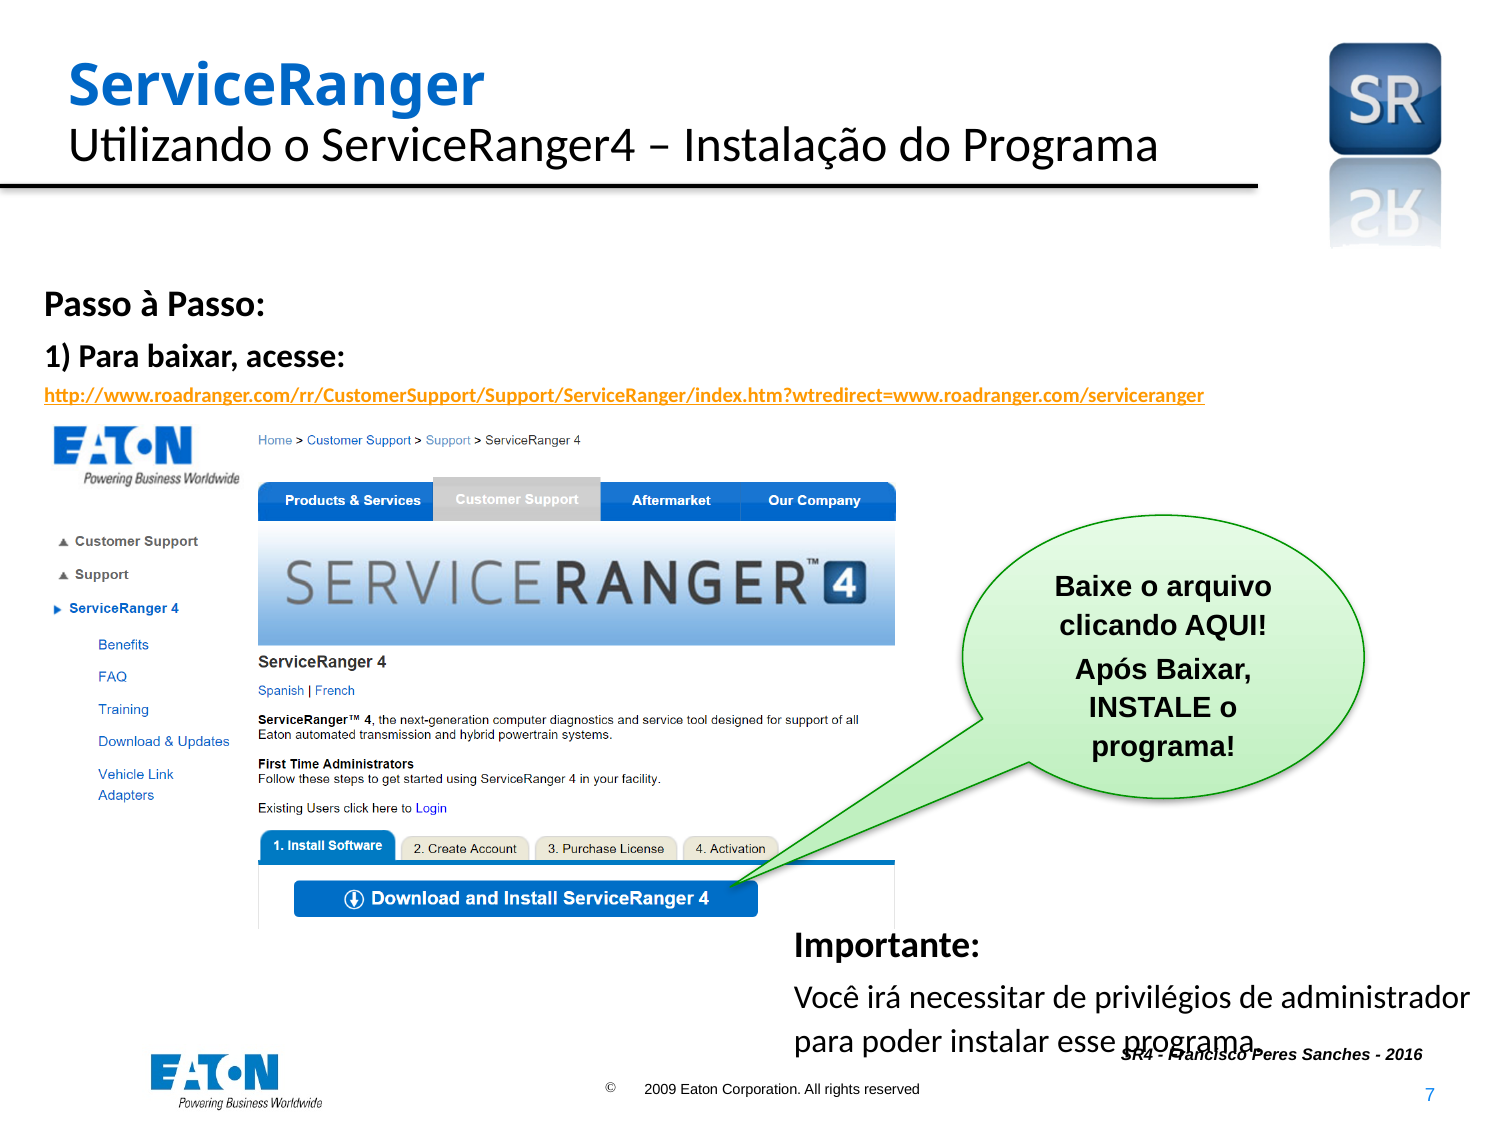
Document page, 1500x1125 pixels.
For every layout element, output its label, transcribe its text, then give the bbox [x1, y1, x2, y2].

title ServiceRanger Utilizando o ServiceRanger4 – Instalação do Programa [53, 0, 1354, 180]
text_box Importante: Você irá necessitar de privilégios de administrador para poder instalar esse programa. [779, 907, 1500, 1067]
picture [41, 408, 912, 929]
picture [142, 1044, 330, 1118]
text_box Baixe o arquivo clicando AQUI! Após Baixar, INSTALE o programa! [916, 514, 1365, 811]
text_box Passo à Passo: 1) Para baixar, acesse: http://www.roadranger.com/rr/CustomerSupport/Support/ServiceRanger/index.htm?wtredirect=www.roadranger.com/serviceranger [29, 267, 1447, 477]
